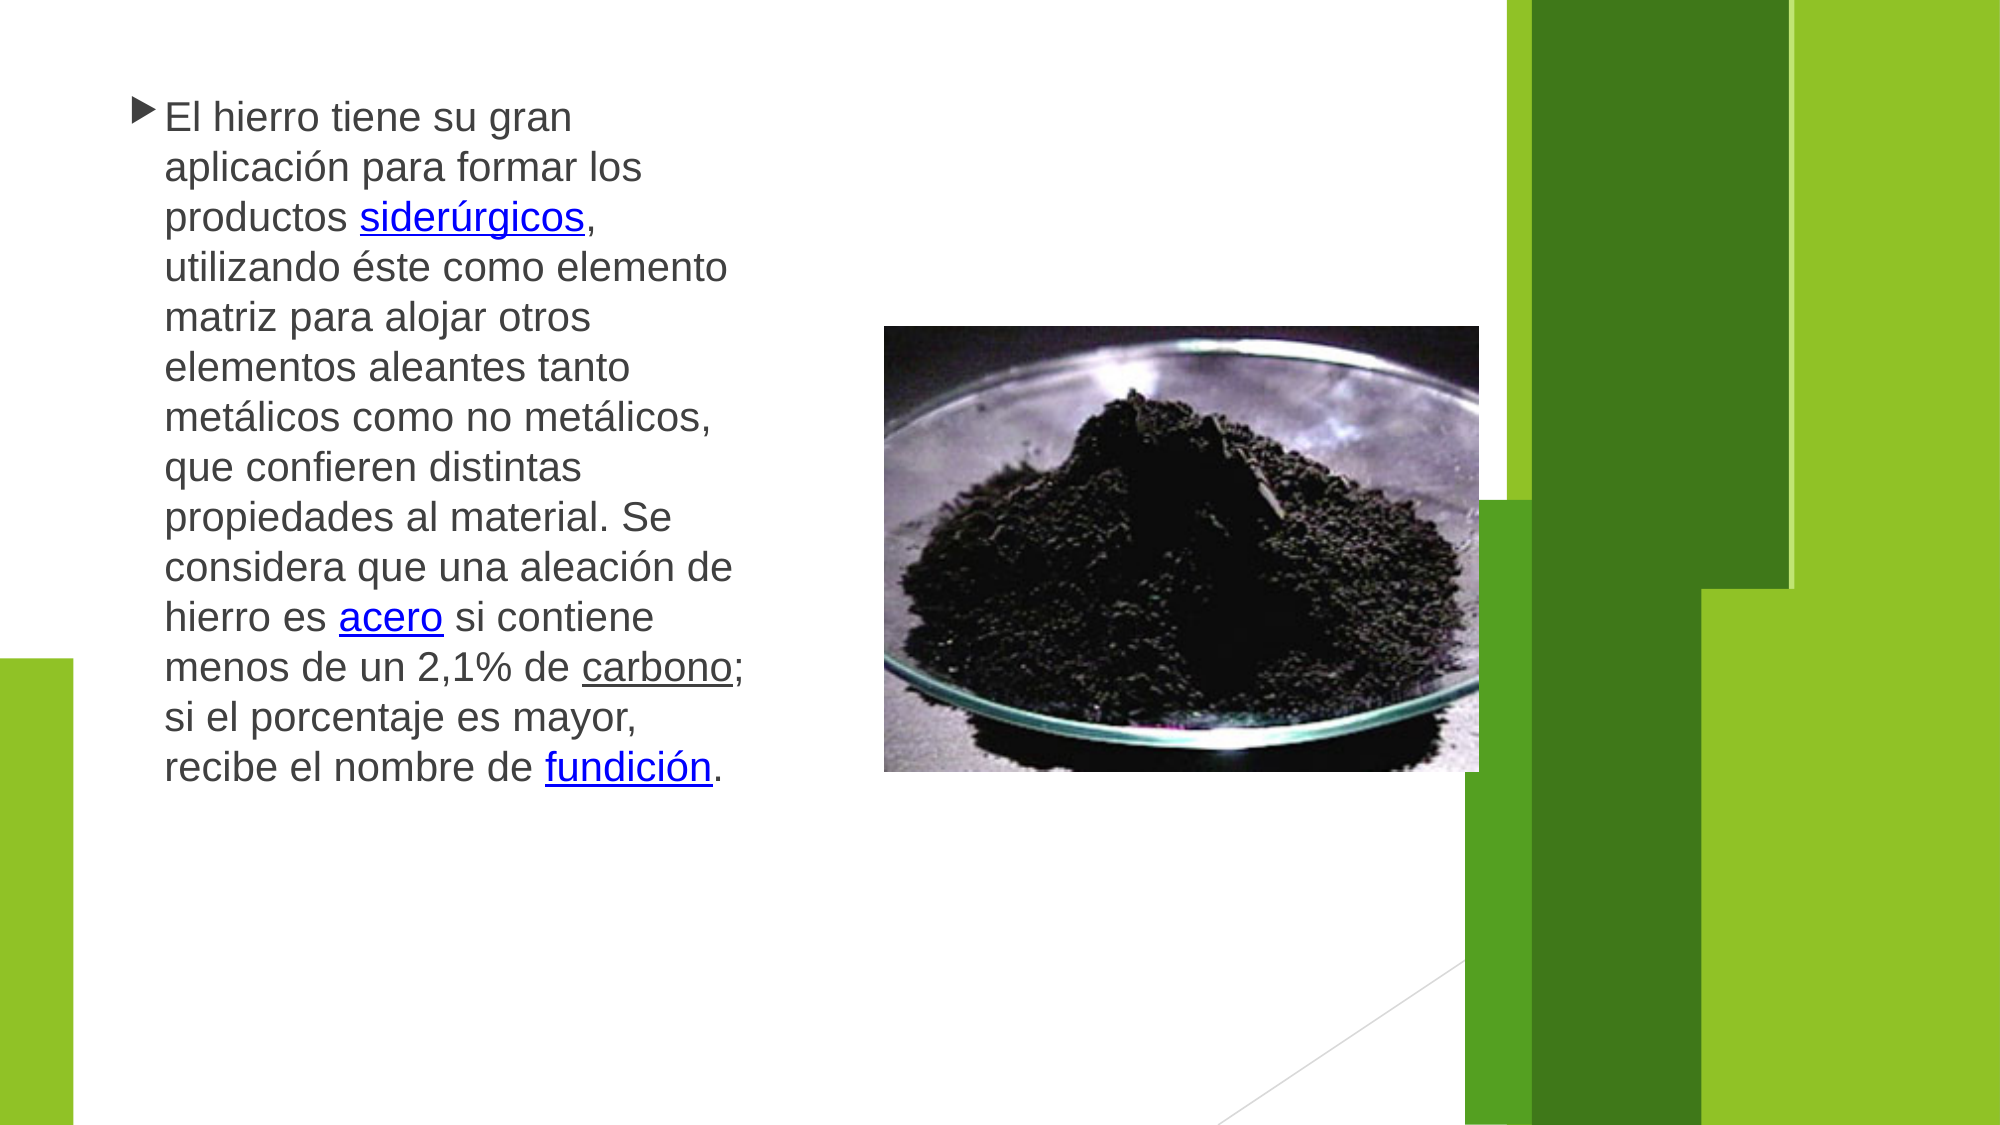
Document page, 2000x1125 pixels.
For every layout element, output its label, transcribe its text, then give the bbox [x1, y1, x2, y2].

picture [884, 325, 1480, 772]
text_box El hierro tiene su gran aplicación para formar los productos siderúrgicos, utilizando éste como elemento matriz para alojar otros elementos aleantes tanto metálicos como no metálicos, que confieren distintas propiedades al material. Se considera que una aleación de hierro es acero si contiene menos de un 2,1% de carbono; si el porcentaje es mayor, recibe el nombre de fundición. [114, 82, 778, 1016]
